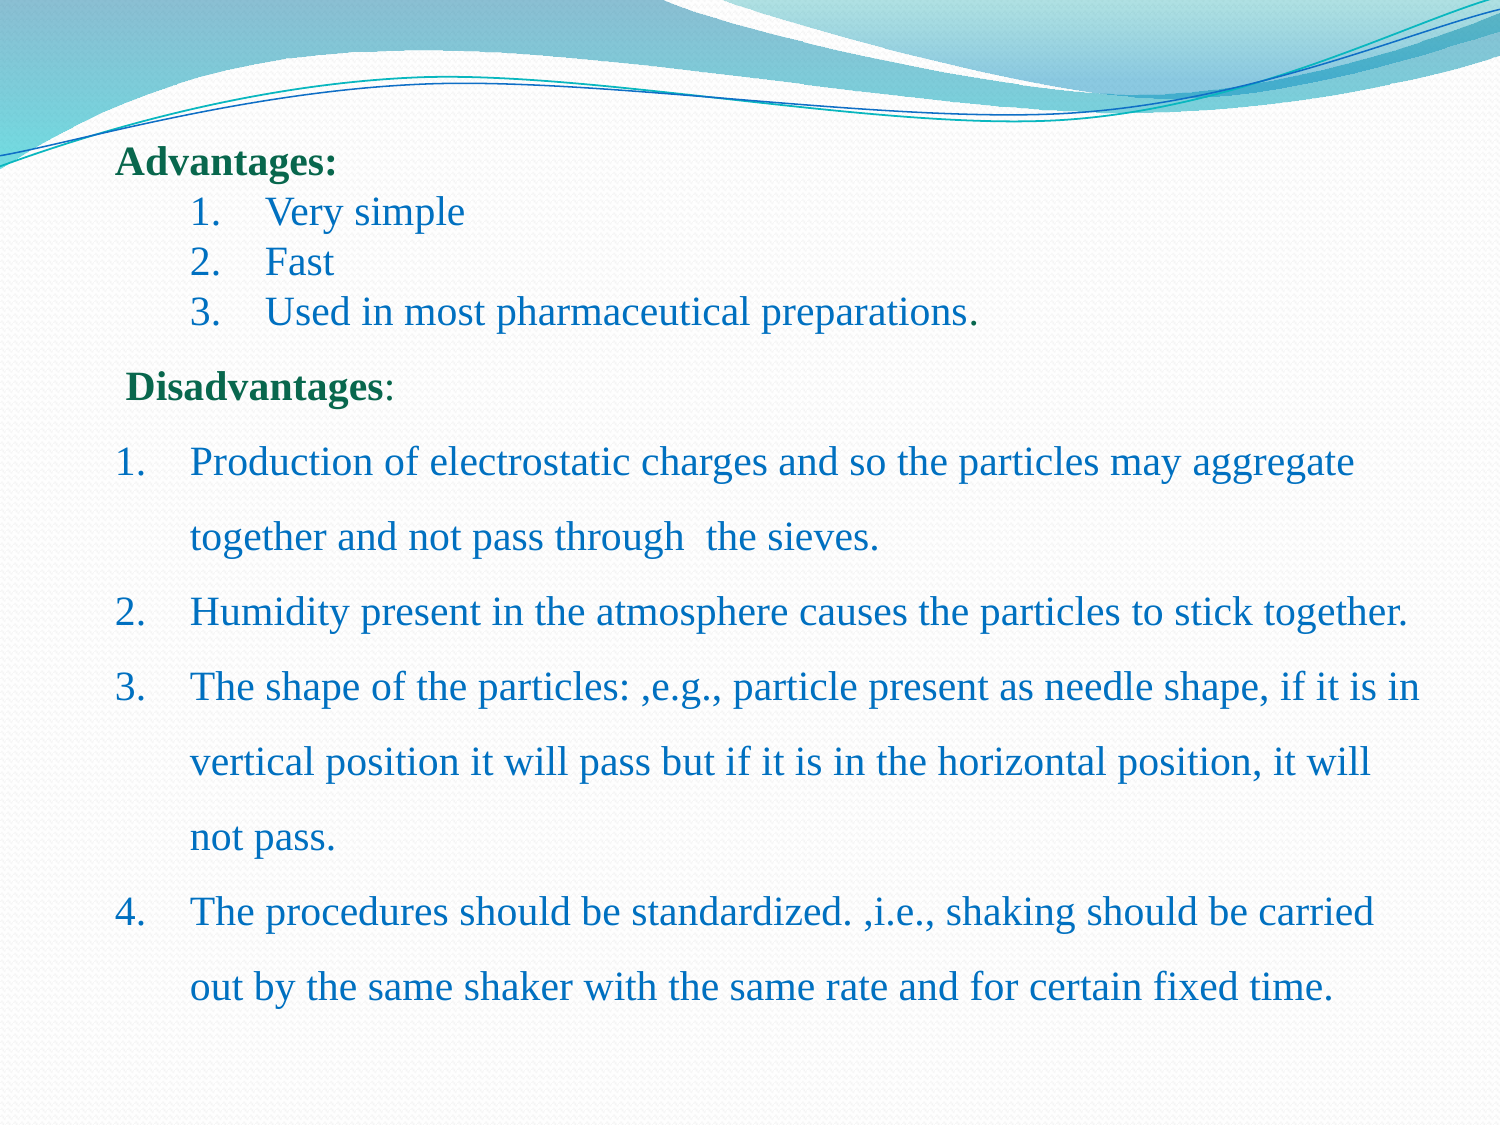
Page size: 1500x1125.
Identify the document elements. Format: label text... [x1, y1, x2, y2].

text_box Advantages: Very simple Fast Used in most pharmaceutical preparations. Disadvantages: Production of electrostatic charges and so the particles may aggregate together and not pass through the sieves. Humidity present in the atmosphere causes the particles to stick together. The shape of the particles: ,e.g., particle present as needle shape, if it is in vertical position it will pass but if it is in the horizontal position, it will not pass. The procedures should be standardized. ,i.e., shaking should be carried out by the same shaker with the same rate and for certain fixed time. [100, 101, 1447, 1092]
